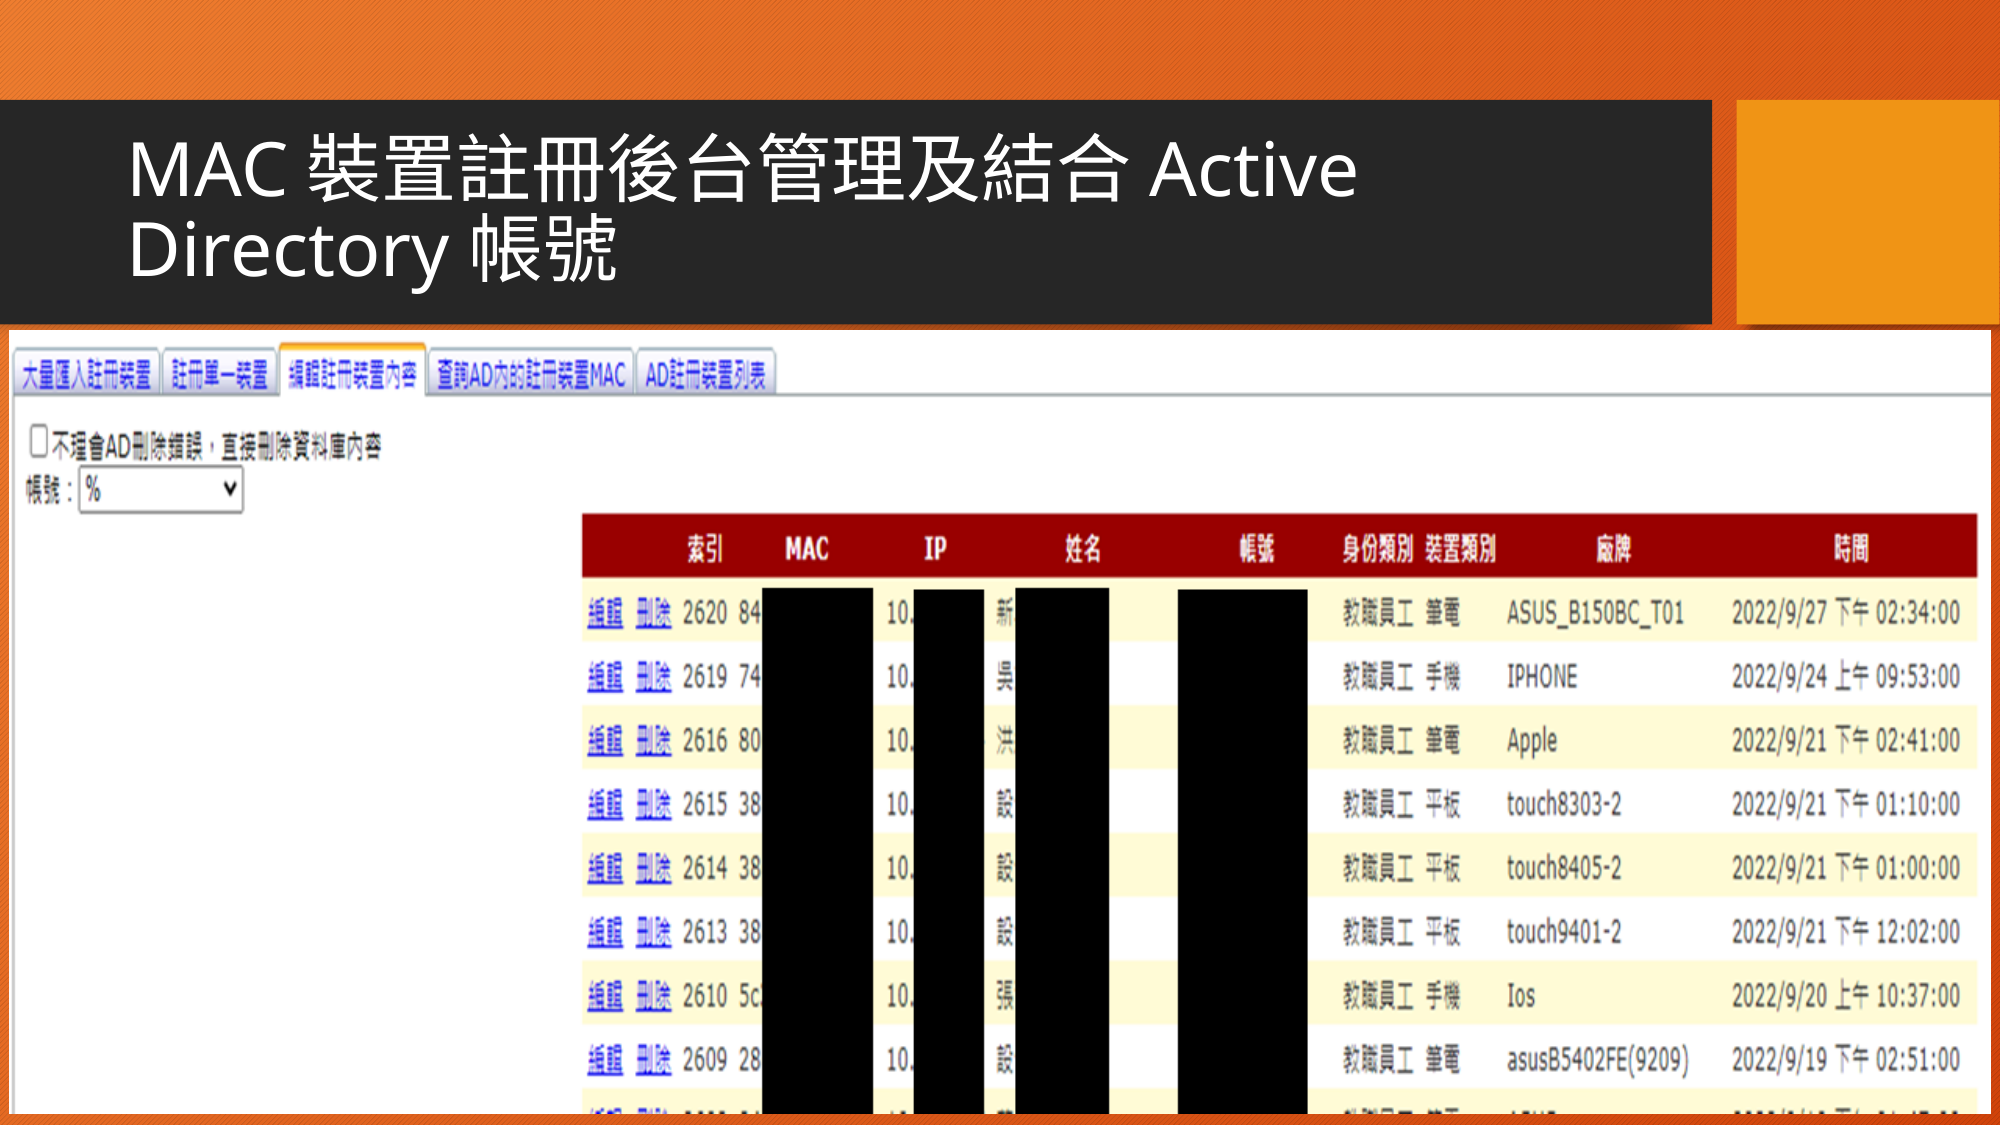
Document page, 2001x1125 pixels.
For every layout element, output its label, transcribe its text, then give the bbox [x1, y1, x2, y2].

title MAC裝置註冊後台管理及結合Active Directory帳號 [111, 123, 1689, 301]
picture [0, 325, 2000, 1114]
